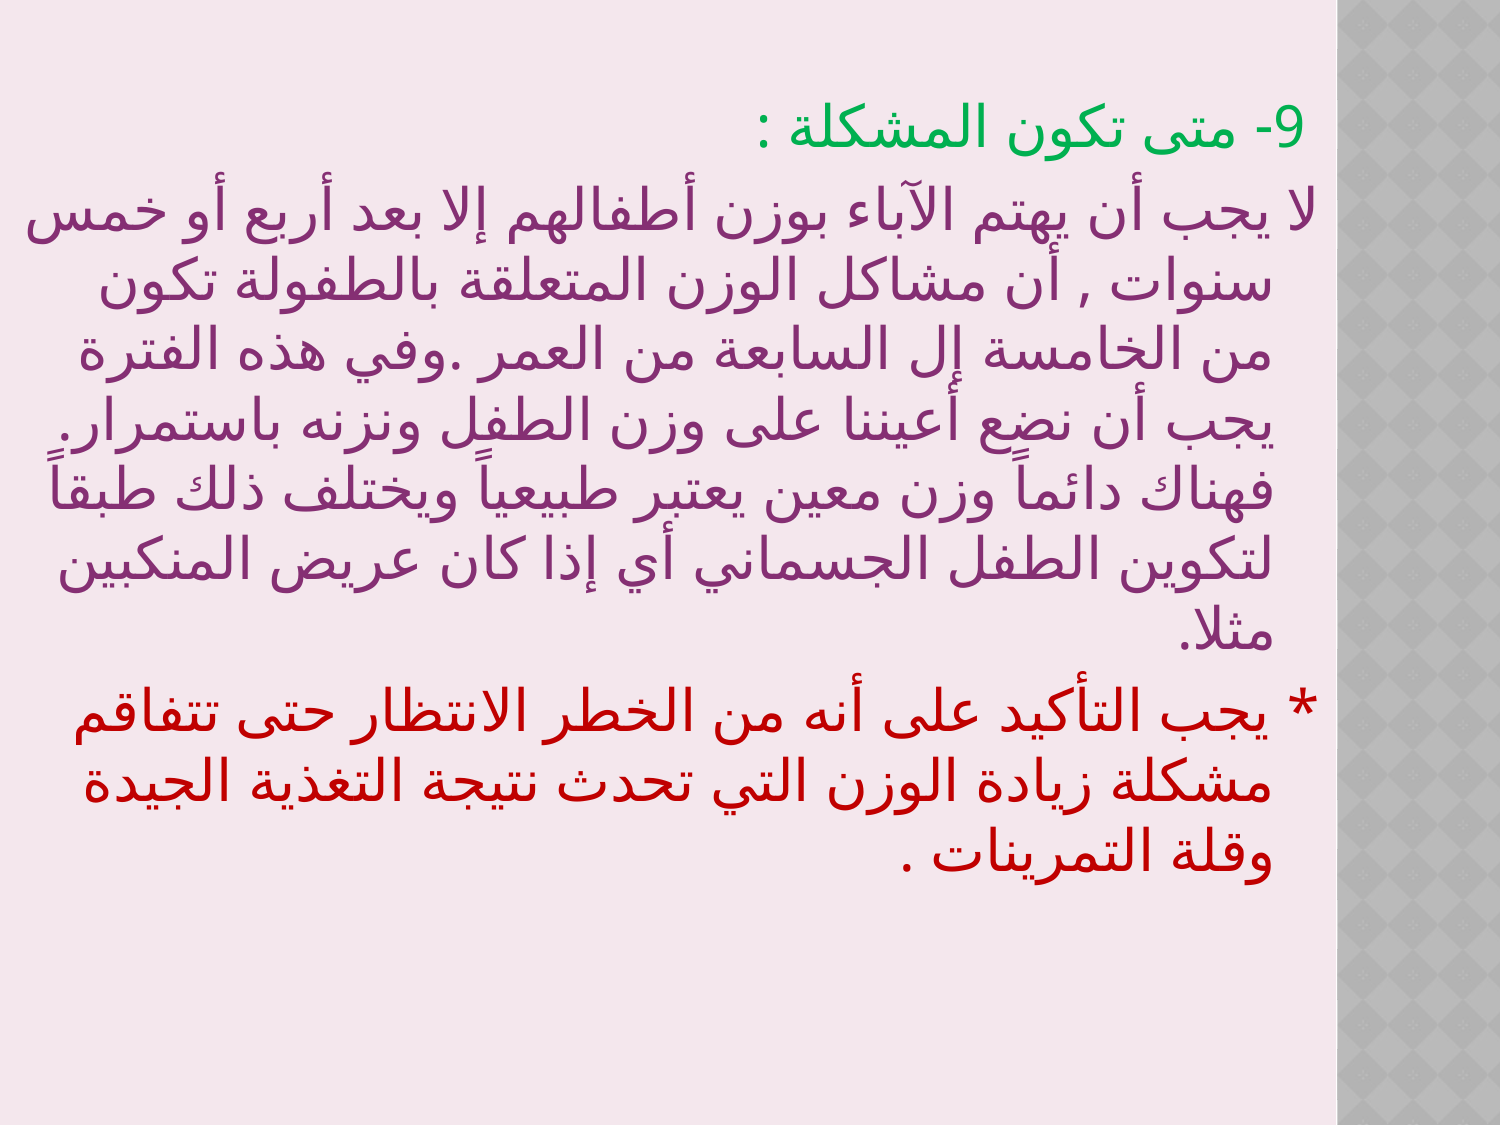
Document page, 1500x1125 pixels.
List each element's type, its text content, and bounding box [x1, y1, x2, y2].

list 9- متى تكون المشكلة : لا يجب أن يهتم الآباء بوزن أطفالهم إلا بعد أربع أو خمس سنوات , أن مشاكل الوزن المتعلقة بالطفولة تكون من الخامسة إل السابعة من العمر .وفي هذه الفترة يجب أن نضع أعيننا على وزن الطفل ونزنه باستمرار. فهناك دائماً وزن معين يعتبر طبيعياً ويختلف ذلك طبقاً لتكوين الطفل الجسماني أي إذا كان عريض المنكبين مثلا. * يجب التأكيد على أنه من الخطر الانتظار حتى تتفاقم مشكلة زيادة الوزن التي تحدث نتيجة التغذية الجيدة وقلة التمرينات . [0, 0, 1336, 1125]
